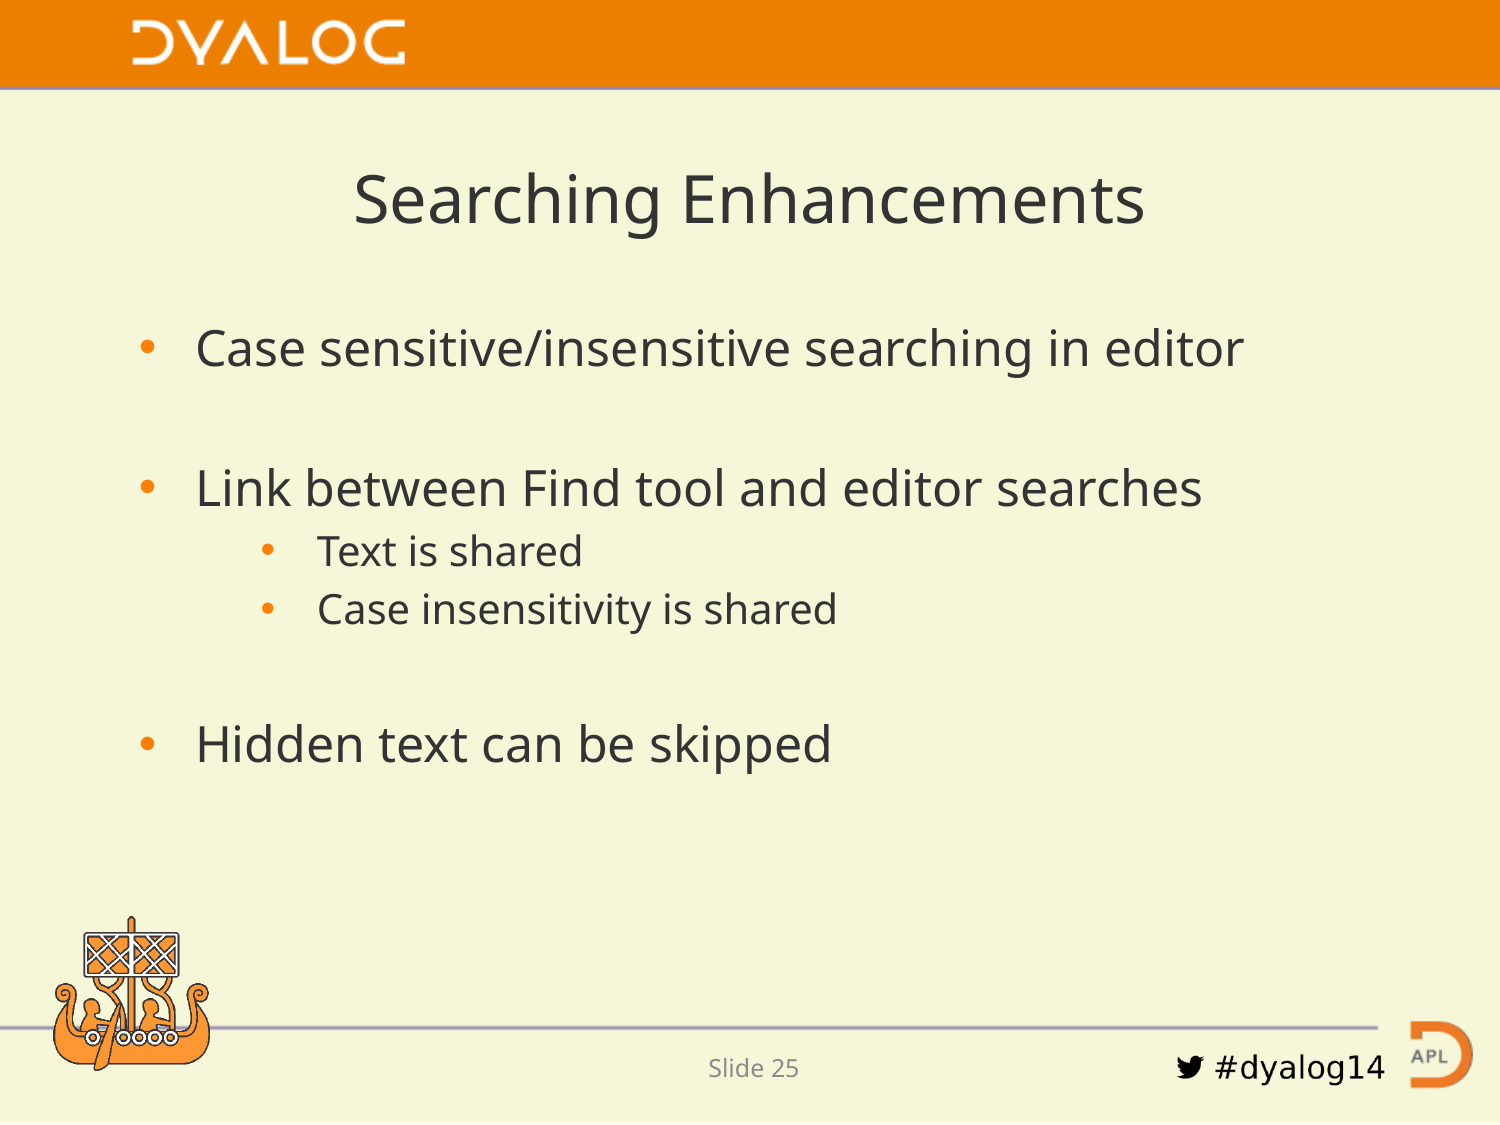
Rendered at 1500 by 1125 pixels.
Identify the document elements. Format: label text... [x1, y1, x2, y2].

slide_number Slide 24 [585, 1039, 923, 1100]
picture [0, 0, 1500, 1123]
list Searching Enhancements Case sensitive/insensitive searching in editor Link between Find tool and editor searches Text is shared Case insensitivity is shared Hidden text can be skipped [123, 149, 1376, 917]
